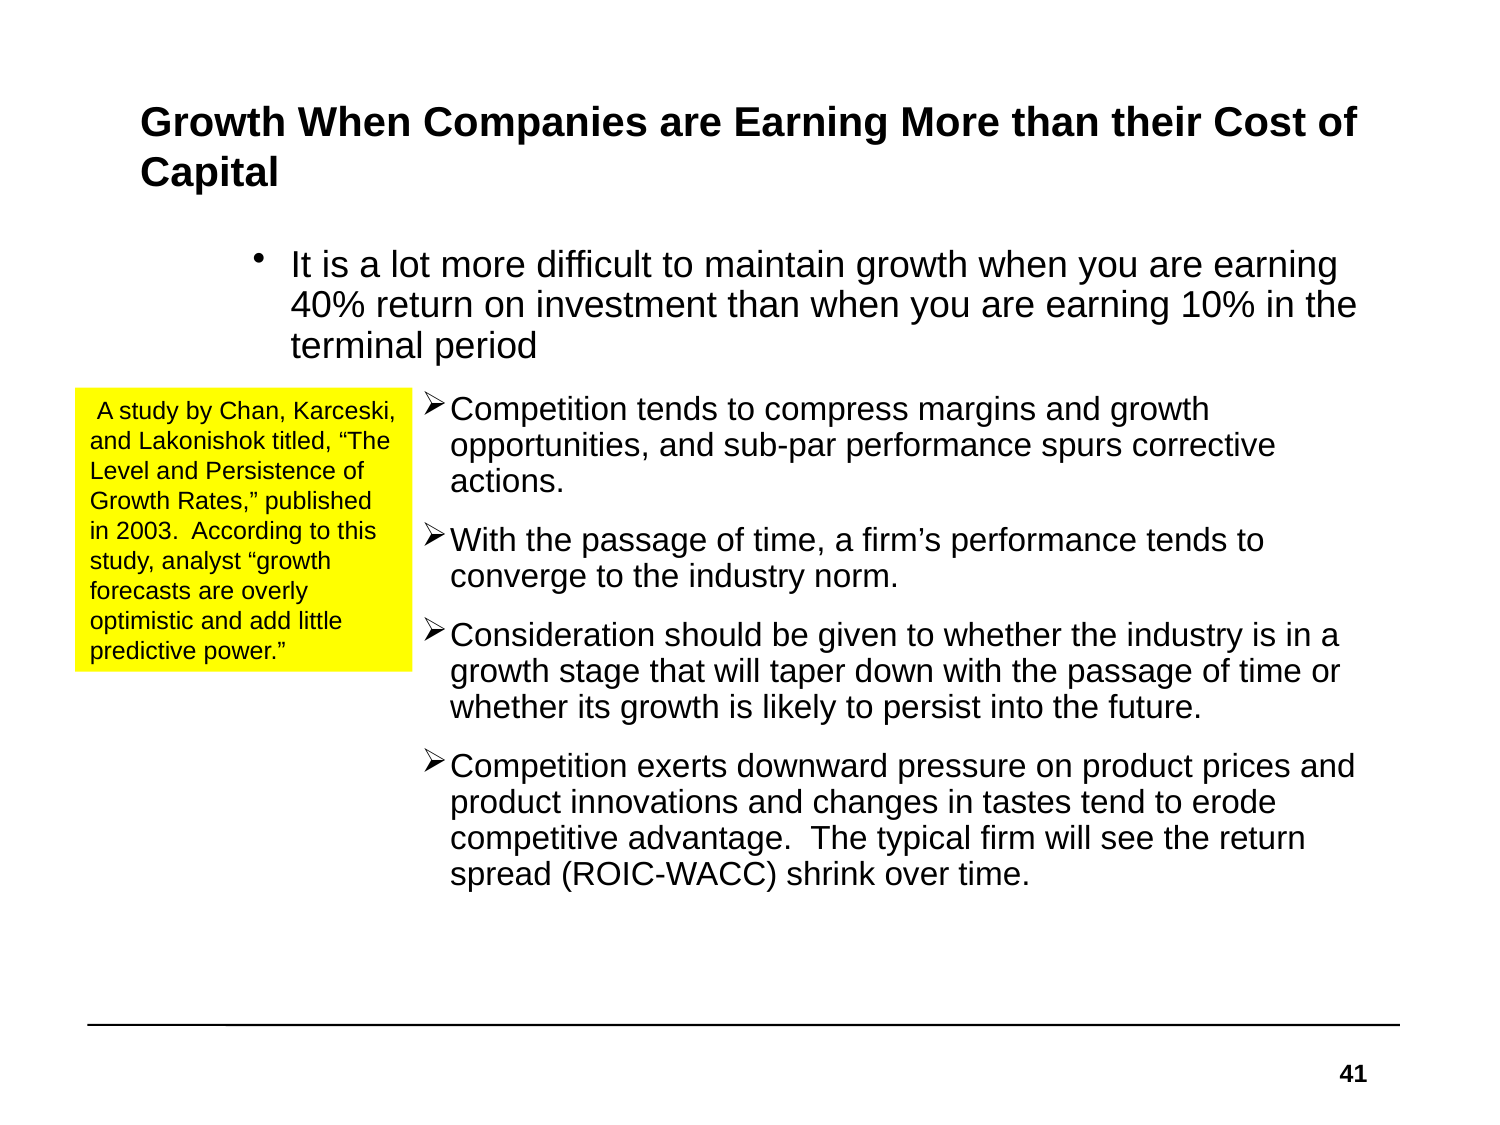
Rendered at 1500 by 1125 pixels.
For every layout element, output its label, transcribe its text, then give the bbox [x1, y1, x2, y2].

title Growth When Companies are Earning More than their Cost of Capital [125, 87, 1375, 225]
text_box A study by Chan, Karceski, and Lakonishok titled, “The Level and Persistence of Growth Rates,” published in 2003. According to this study, analyst “growth forecasts are overly optimistic and add little predictive power.” [75, 387, 413, 672]
list It is a lot more difficult to maintain growth when you are earning 40% return on investment than when you are earning 10% in the terminal period Competition tends to compress margins and growth opportunities, and sub-par performance spurs corrective actions. With the passage of time, a firm’s performance tends to converge to the industry norm. Consideration should be given to whether the industry is in a growth stage that will taper down with the passage of time or whether its growth is likely to persist into the future. Competition exerts downward pressure on product prices and product innovations and changes in tastes tend to erode competitive advantage. The typical firm will see the return spread (ROIC-WACC) shrink over time. [237, 237, 1400, 925]
